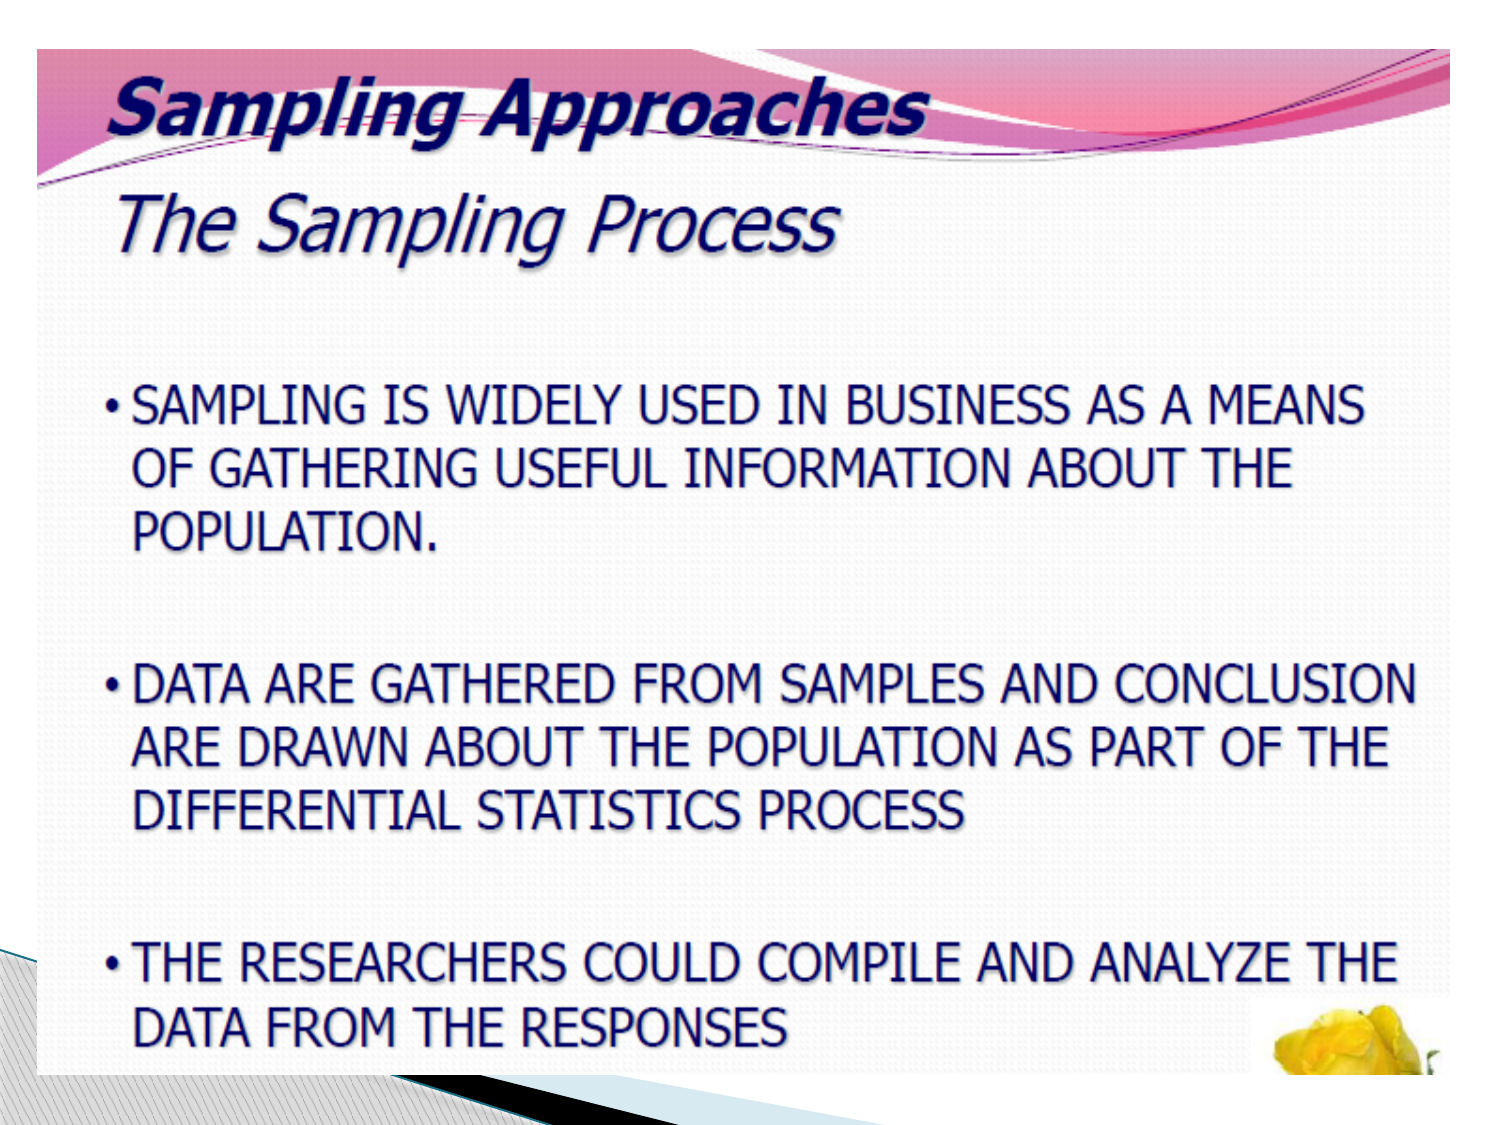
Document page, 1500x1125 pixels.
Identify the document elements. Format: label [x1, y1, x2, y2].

picture [37, 49, 1451, 1076]
